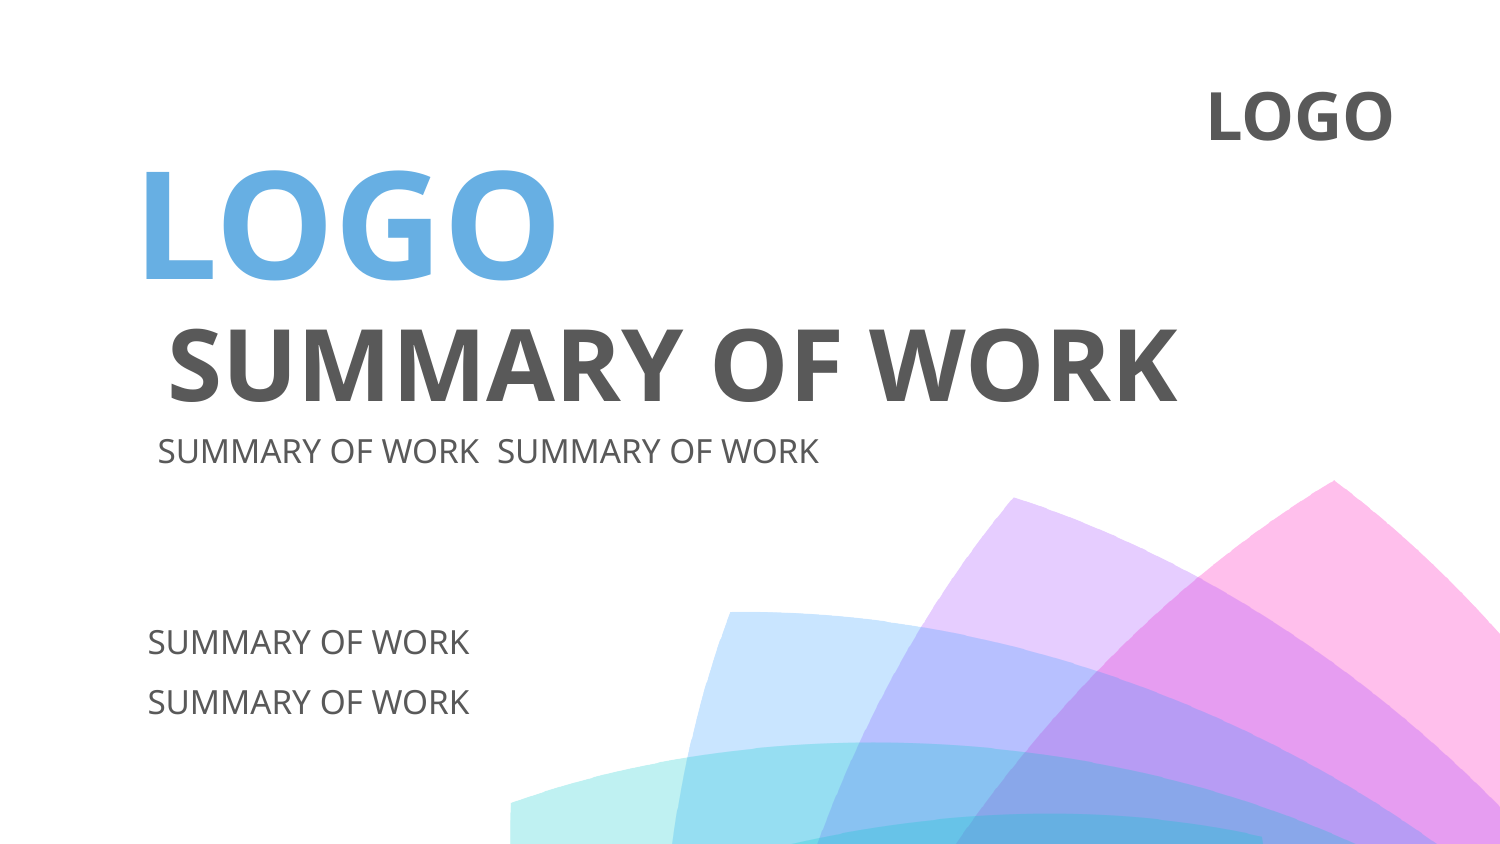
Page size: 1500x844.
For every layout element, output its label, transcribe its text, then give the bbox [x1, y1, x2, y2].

text_box SUMMARY OF WORK [156, 296, 1190, 428]
text_box SUMMARY OF WORK [132, 614, 366, 669]
picture [371, 480, 1500, 844]
text_box LOGO [1190, 66, 1412, 161]
text_box SUMMARY OF WORK [132, 673, 366, 729]
text_box SUMMARY OF WORK SUMMARY OF WORK [142, 422, 835, 518]
text_box LOGO [119, 122, 579, 318]
